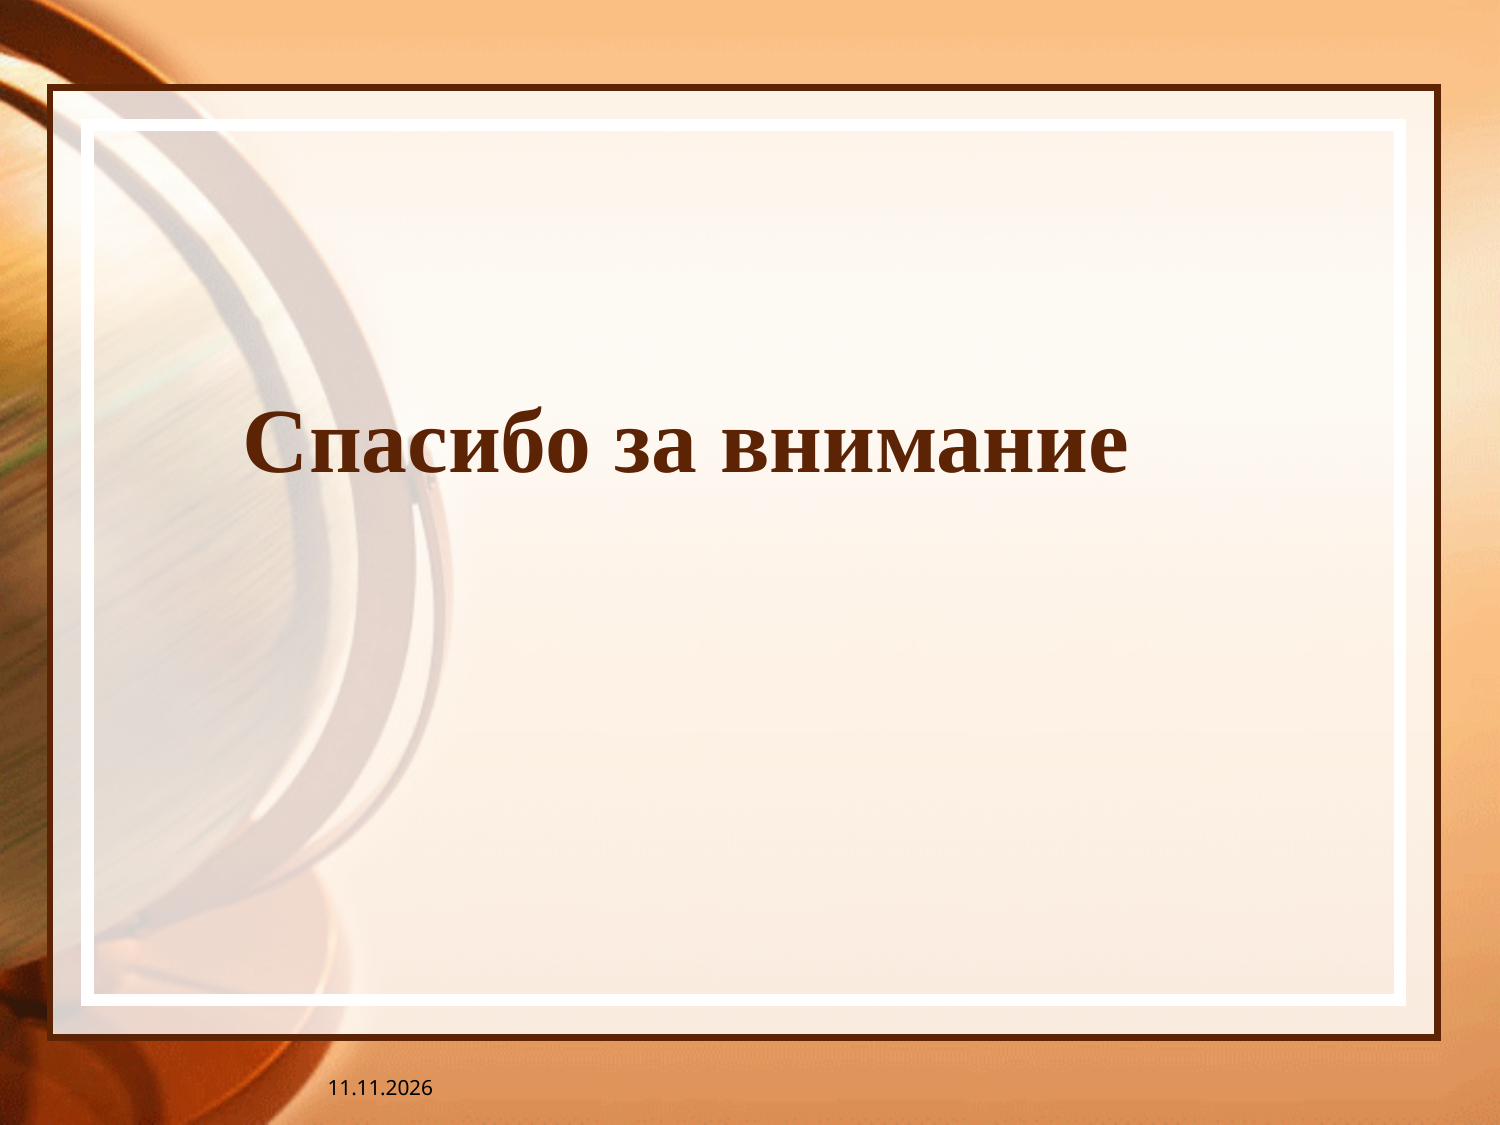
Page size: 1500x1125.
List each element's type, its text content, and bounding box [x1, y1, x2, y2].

picture [0, 0, 1500, 1125]
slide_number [312, 1052, 574, 1125]
list Спасибо за внимание [135, 373, 1365, 979]
